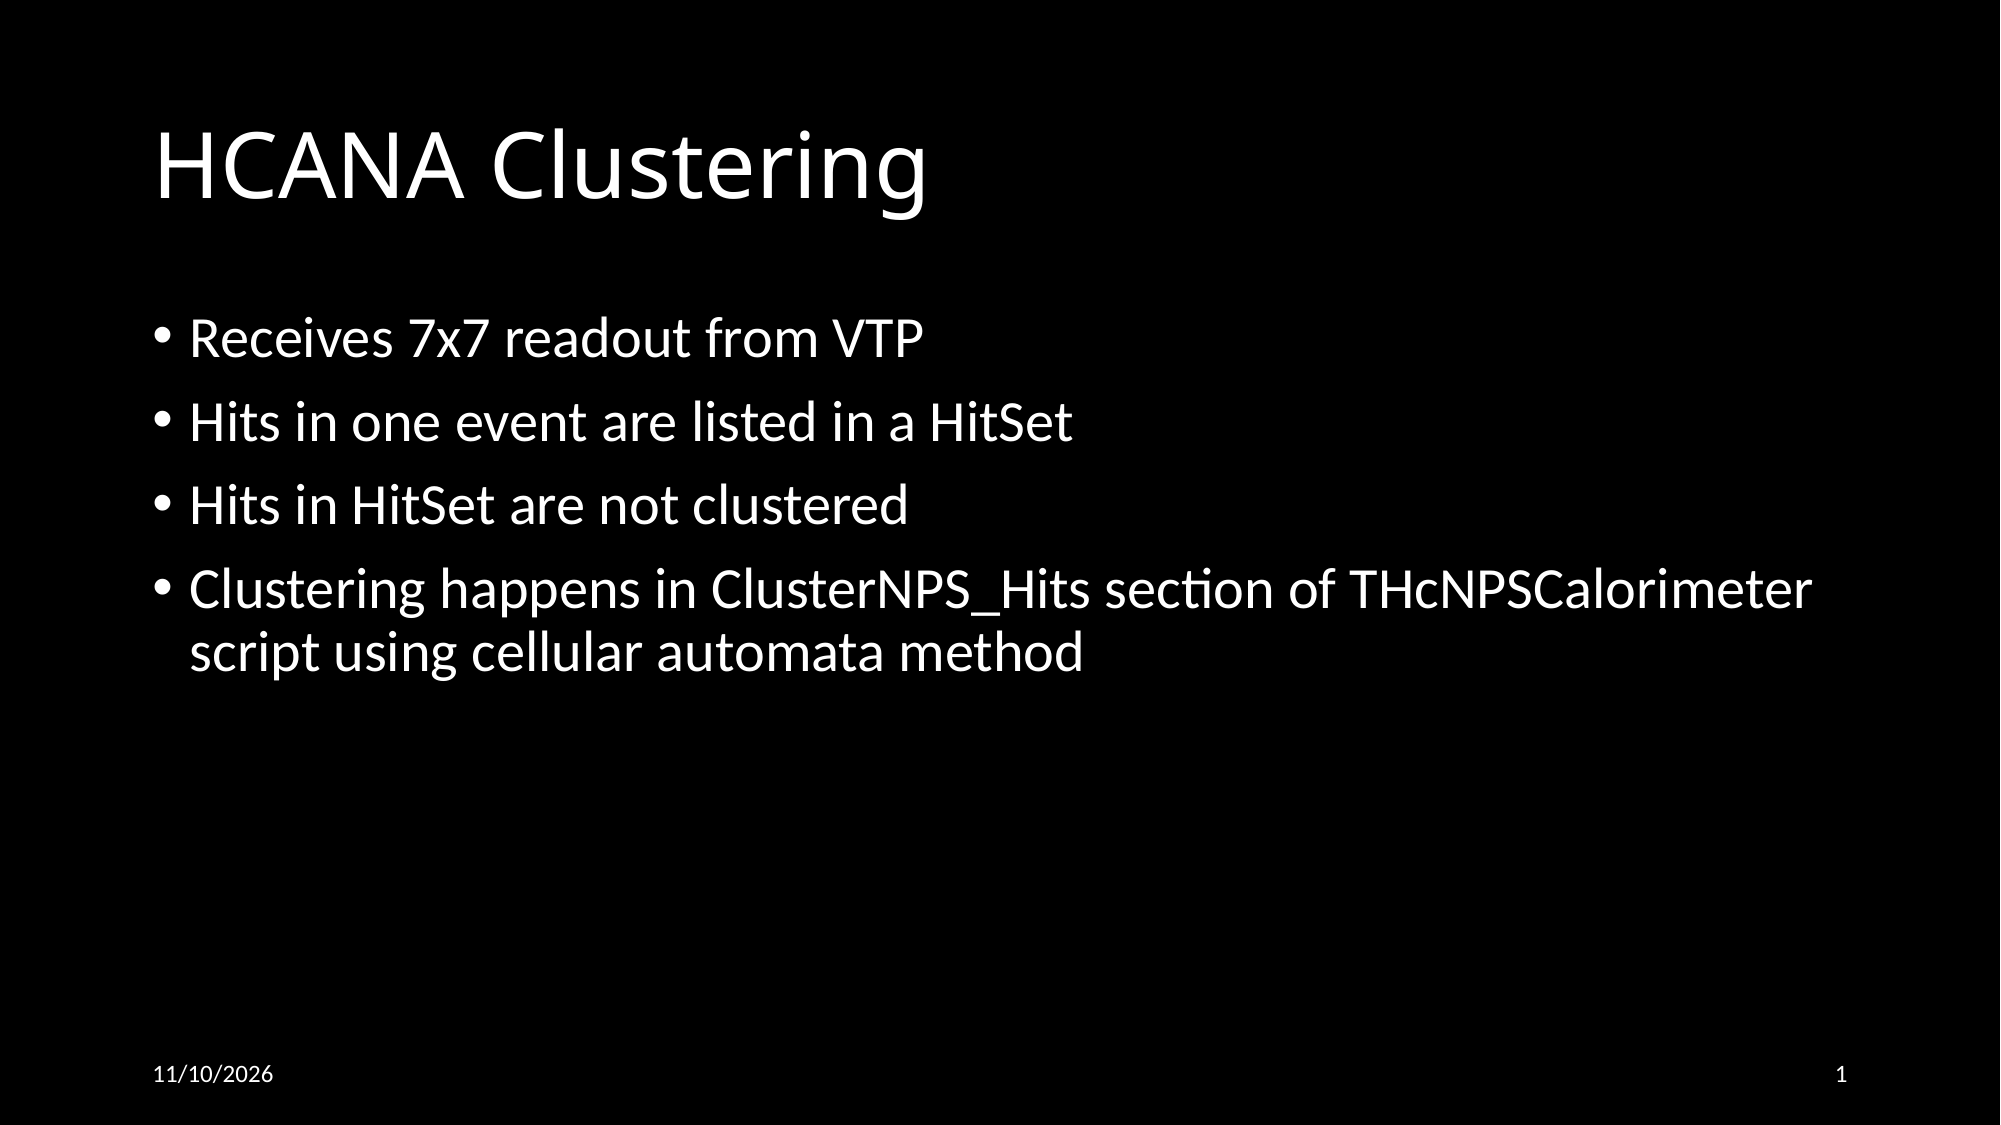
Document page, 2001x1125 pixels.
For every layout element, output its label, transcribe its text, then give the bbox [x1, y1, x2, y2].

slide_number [137, 1042, 588, 1103]
list Receives 7x7 readout from VTP Hits in one event are listed in a HitSet Hits in HitSet are not clustered Clustering happens in ClusterNPS_Hits section of THcNPSCalorimeter script using cellular automata method [137, 299, 1863, 1014]
title HCANA Clustering [137, 59, 1863, 278]
slide_number 1 [1412, 1042, 1863, 1103]
